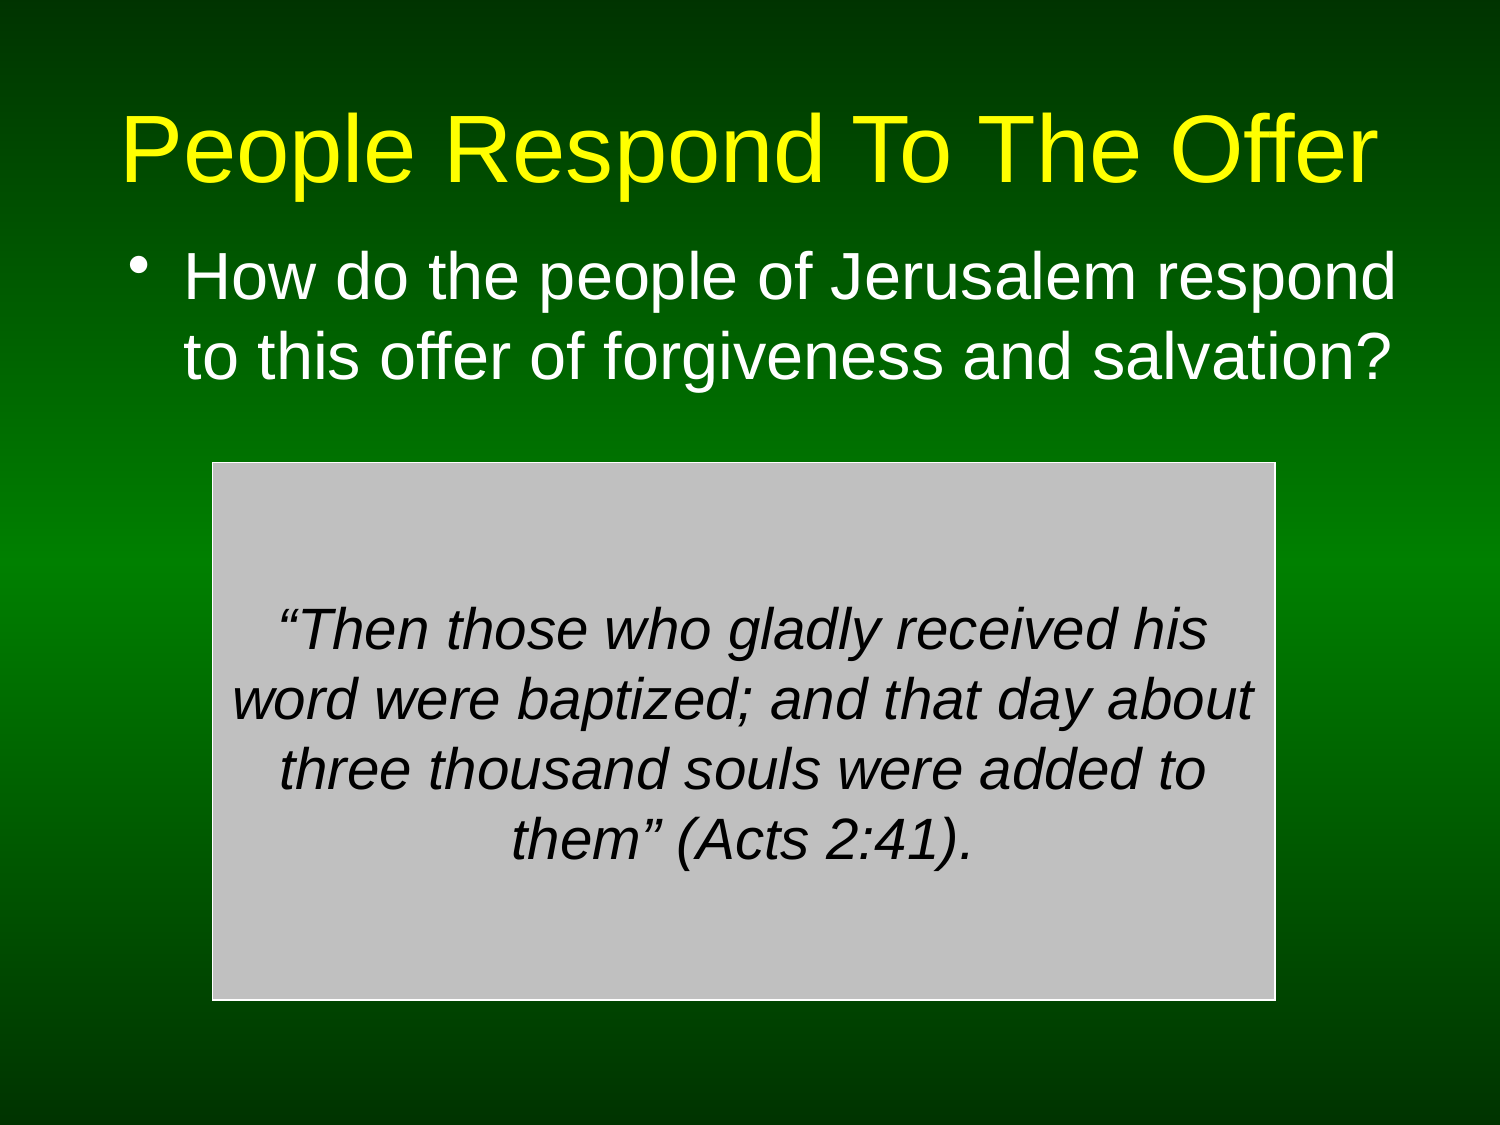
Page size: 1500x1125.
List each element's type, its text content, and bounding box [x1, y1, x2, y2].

list How do the people of Jerusalem respond to this offer of forgiveness and salvation? [112, 224, 1463, 1125]
text_box “Then those who gladly received his word were baptized; and that day about three thousand souls were added to them” (Acts 2:41). [212, 462, 1275, 1000]
title People Respond To The Offer [37, 50, 1463, 238]
